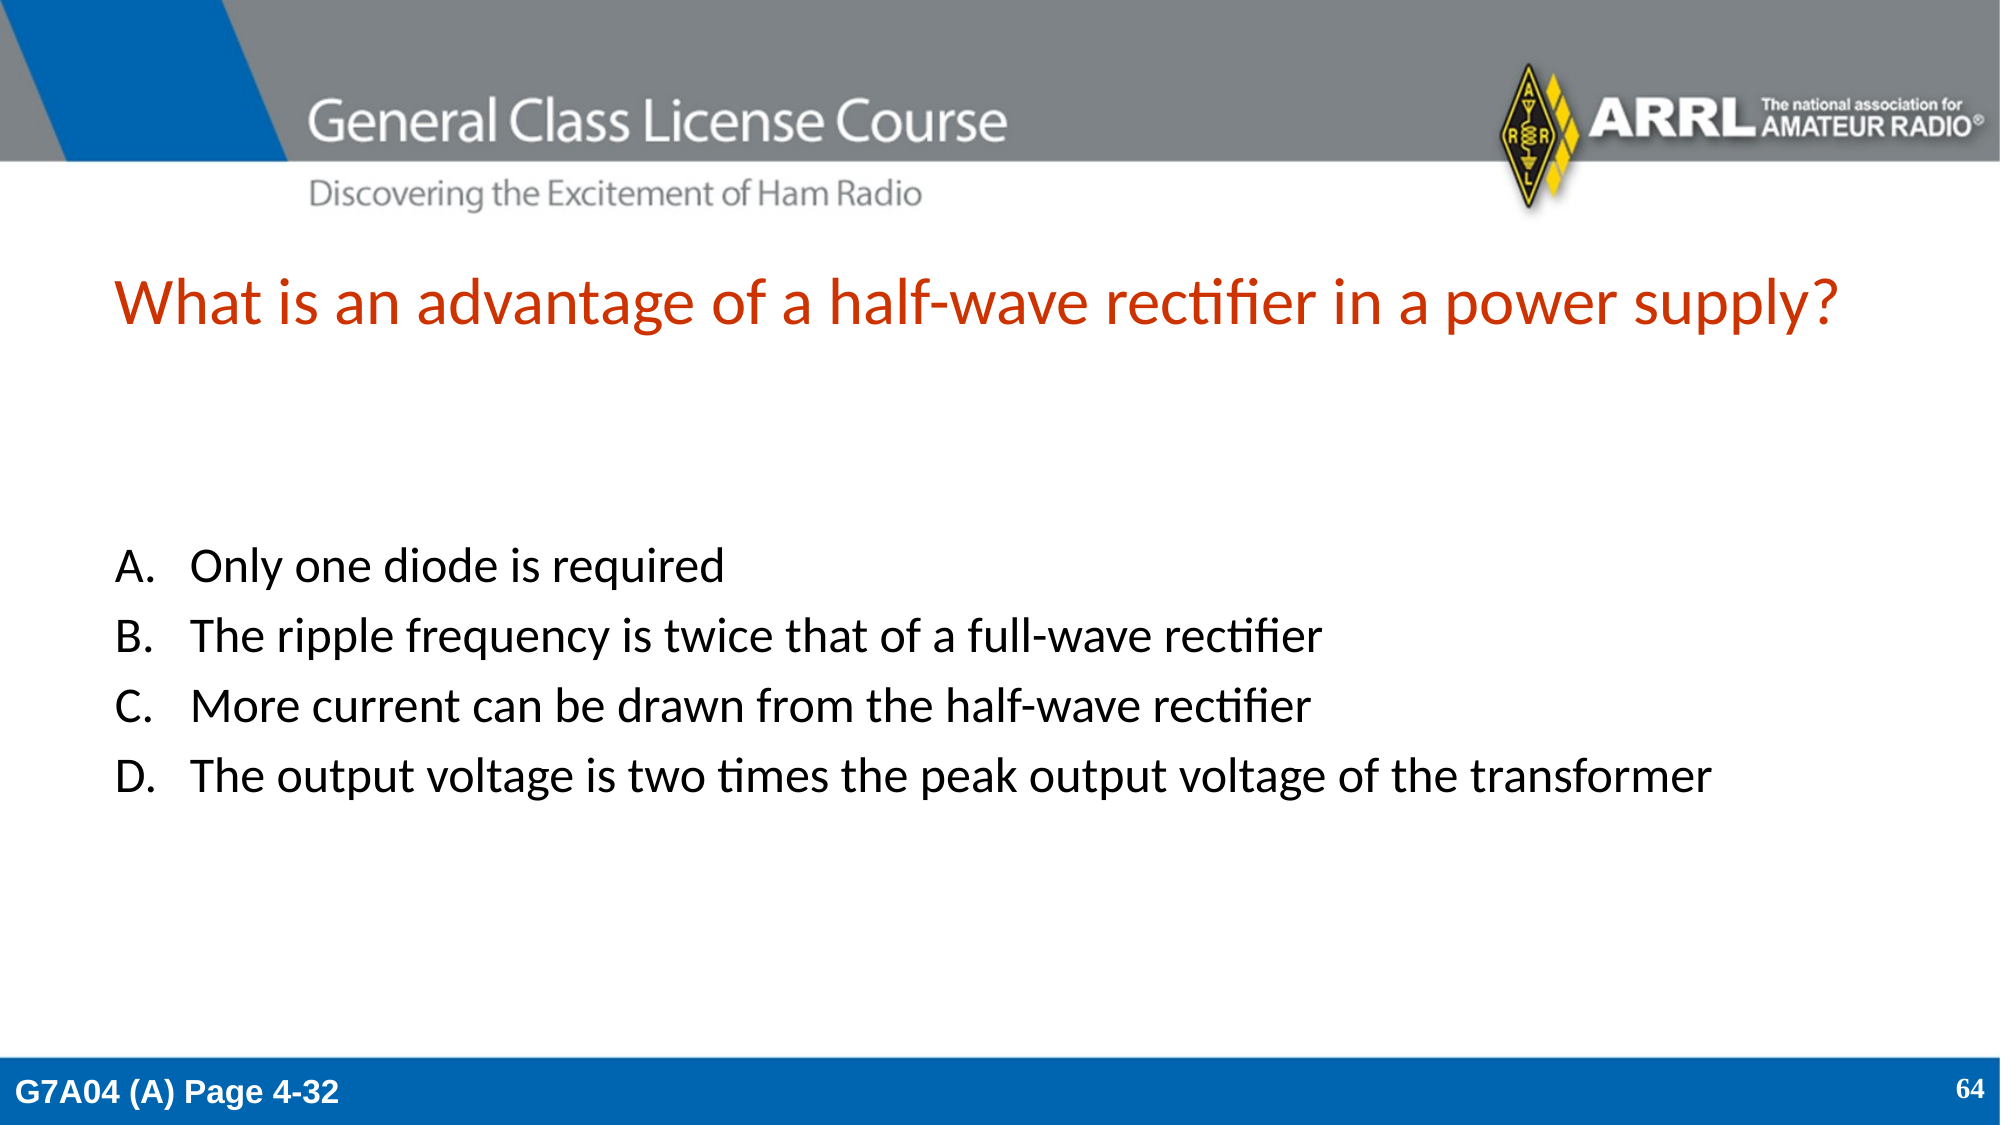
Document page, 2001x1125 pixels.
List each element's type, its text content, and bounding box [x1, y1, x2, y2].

text_box G7A04 (A) Page 4-32 [0, 1062, 1313, 1118]
list Only one diode is required The ripple frequency is twice that of a full-wave rectifier More current can be drawn from the half-wave rectifier The output voltage is two times the peak output voltage of the transformer [99, 525, 1900, 1005]
picture [0, 0, 2001, 1125]
text_box 64 [1875, 1062, 2000, 1113]
title What is an advantage of a half-wave rectifier in a power supply? [99, 249, 1900, 468]
